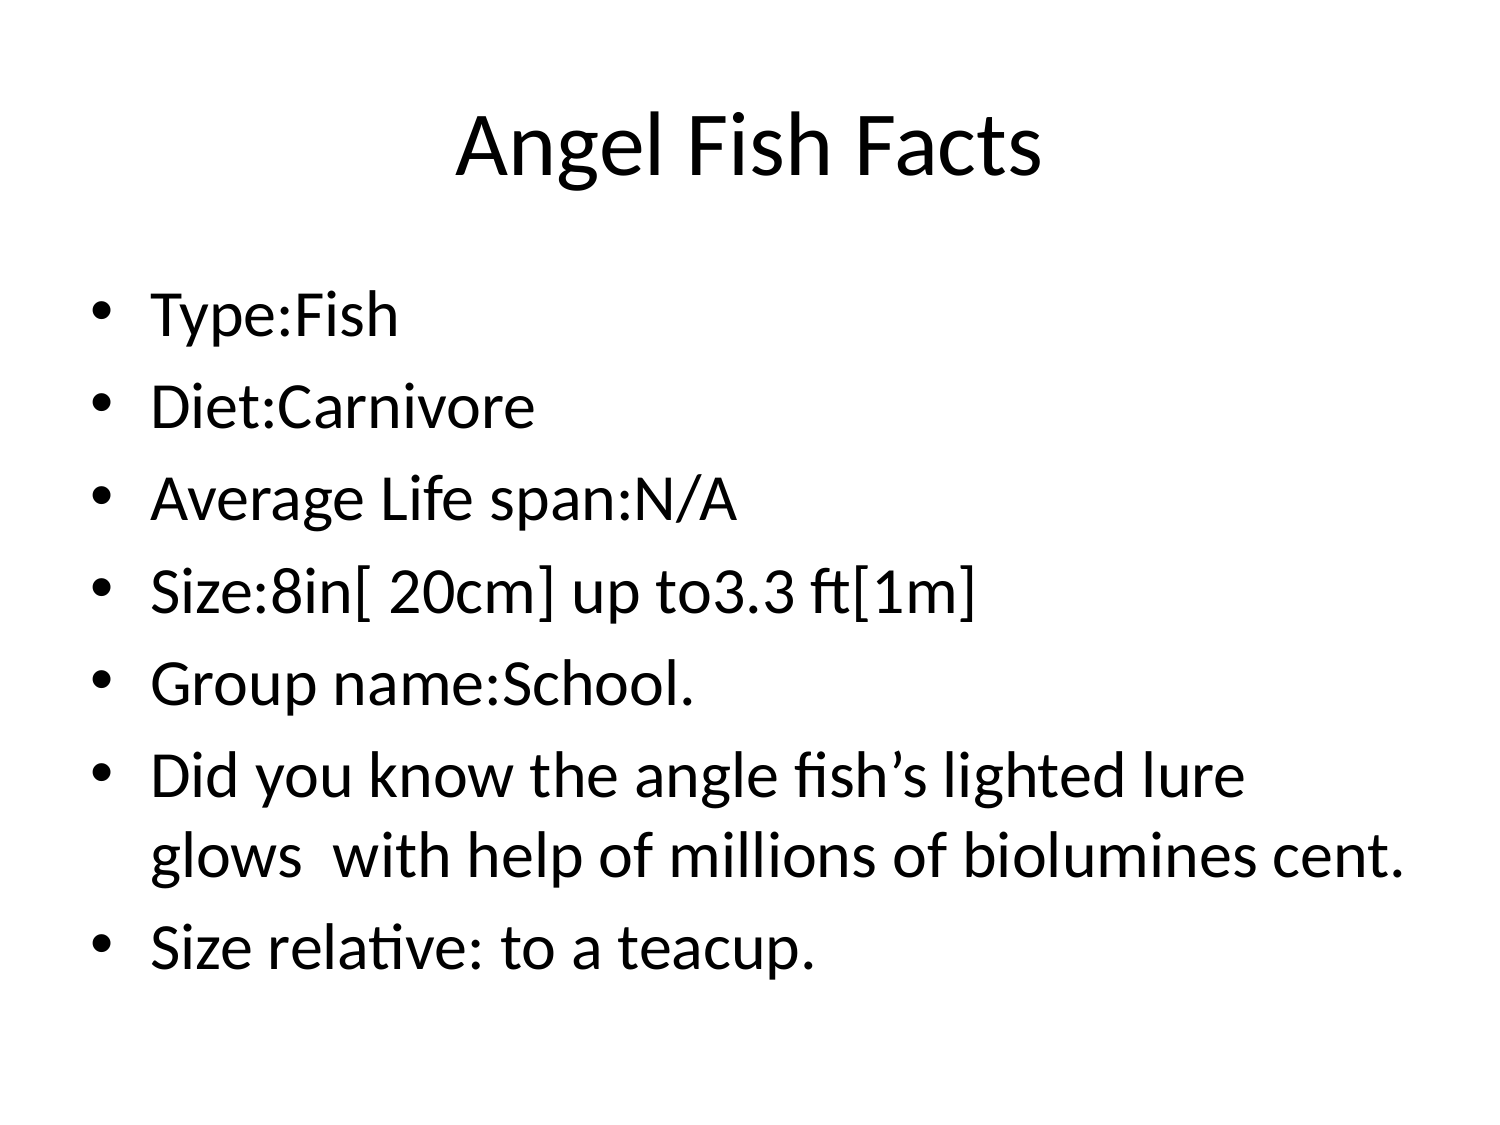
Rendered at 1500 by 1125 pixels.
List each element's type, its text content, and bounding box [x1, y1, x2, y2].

title Angel Fish Facts [75, 45, 1425, 233]
list Type:Fish Diet:Carnivore Average Life span:N/A Size:8in[ 20cm] up to3.3 ft[1m] Group name:School. Did you know the angle fish’s lighted lure glows with help of millions of biolumines cent. Size relative: to a teacup. [75, 262, 1425, 1005]
